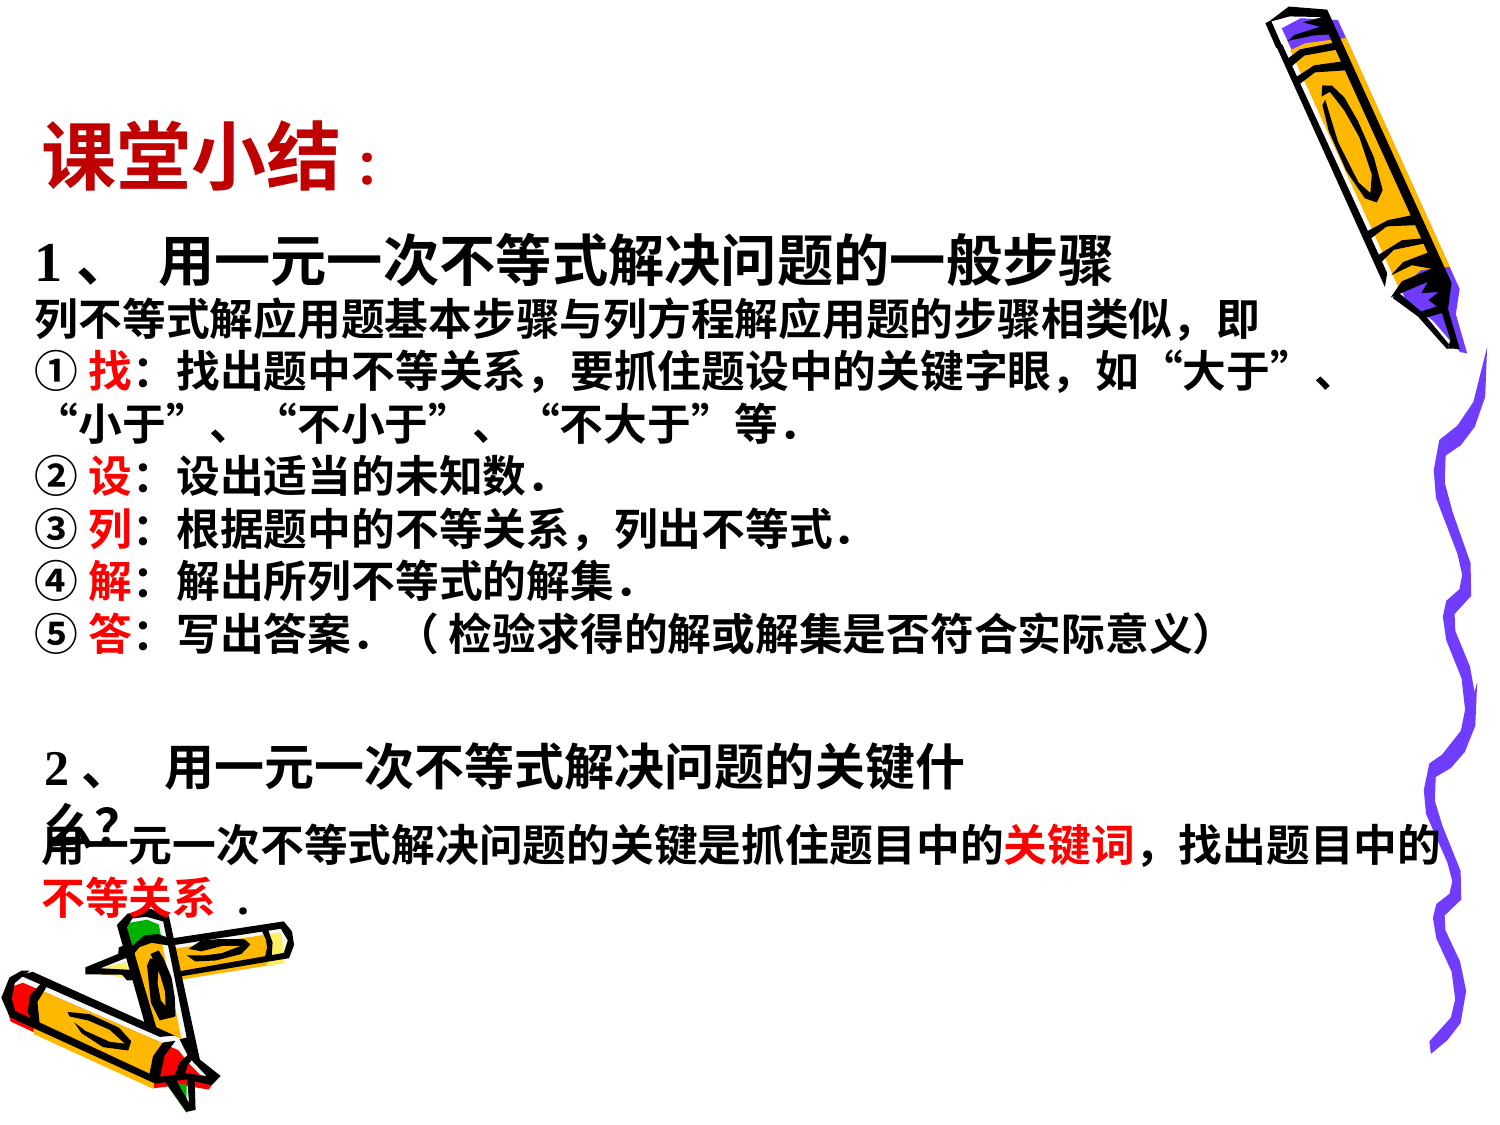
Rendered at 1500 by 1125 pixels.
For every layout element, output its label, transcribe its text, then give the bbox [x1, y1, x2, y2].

text_box [399, 172, 1459, 191]
text_box 列不等式解应用题基本步骤与列方程解应用题的步骤相类似，即 ①找：找出题中不等关系，要抓住题设中的关键字眼，如“大于”、“小于”、“不小于”、“不大于”等． ②设：设出适当的未知数． ③列：根据题中的不等关系，列出不等式． ④解：解出所列不等式的解集． ⑤答：写出答案．（ 检验求得的解或解集是否符合实际意义） [20, 284, 1459, 719]
text_box 2、 用一元一次不等式解决问题的关键什么？ [29, 727, 1078, 810]
text_box 1、 用一元一次不等式解决问题的一般步骤 [19, 217, 1187, 300]
text_box [26, 191, 1500, 277]
text_box 用一元一次不等式解决问题的关键是抓住题目中的关键词，找出题目中的不等关系 . [26, 810, 1487, 931]
text_box 课堂小结: [26, 101, 399, 191]
